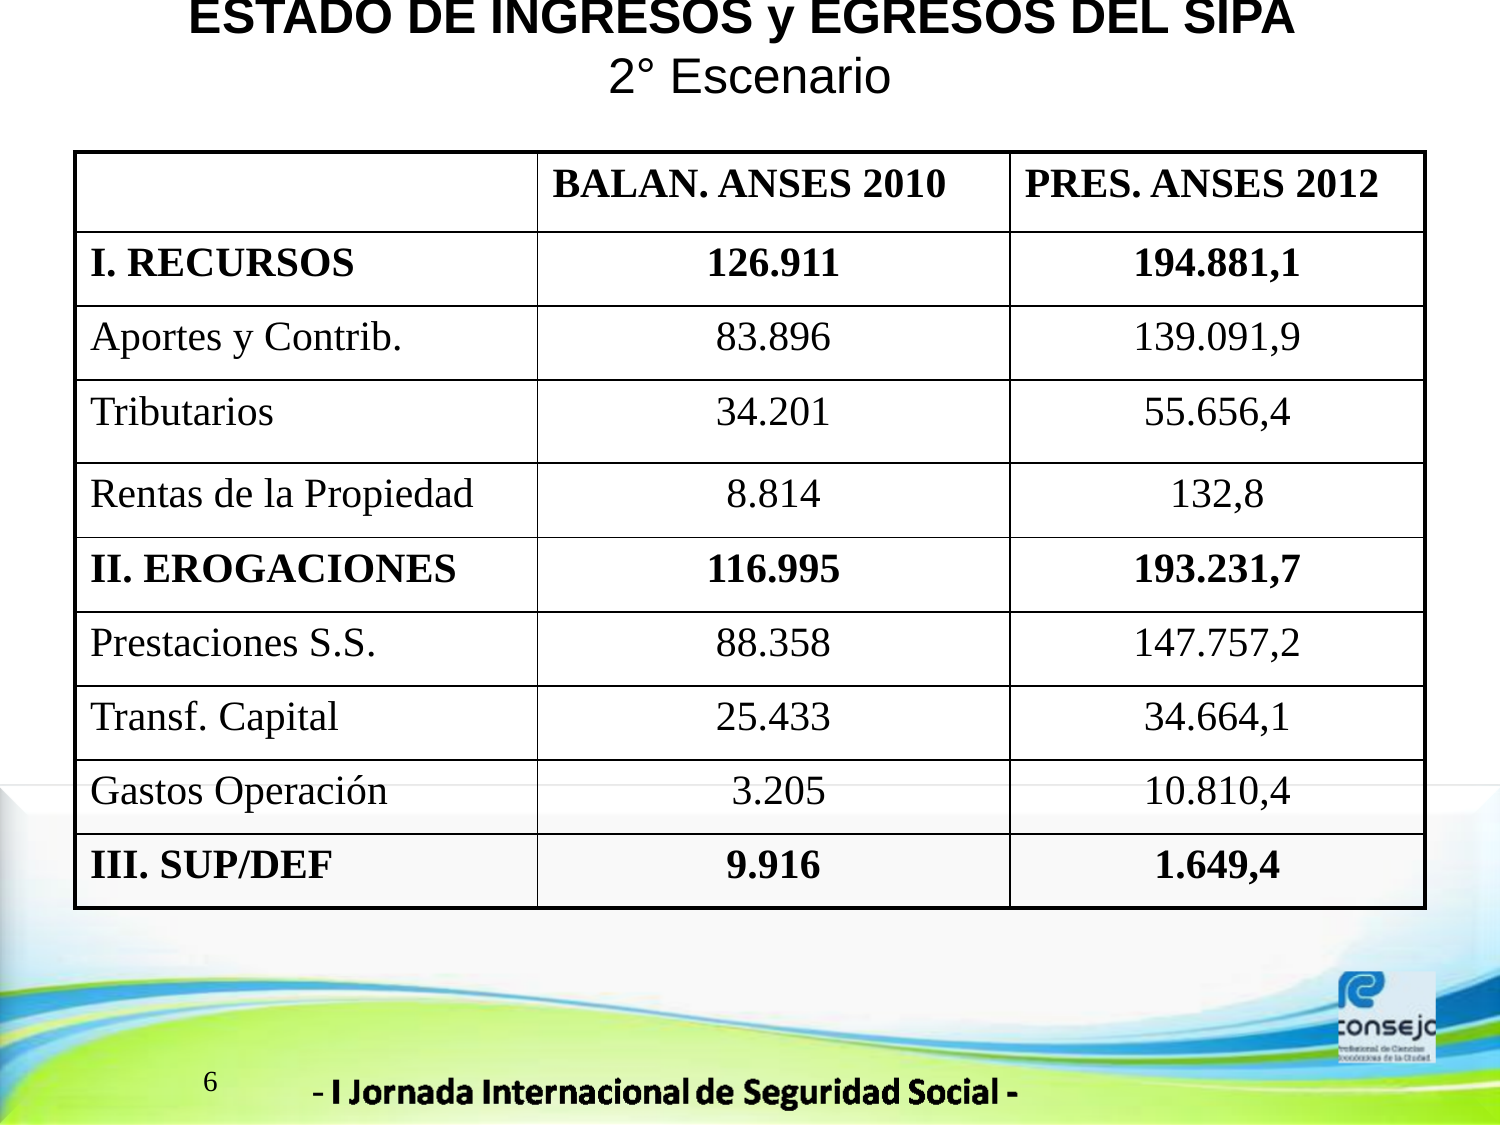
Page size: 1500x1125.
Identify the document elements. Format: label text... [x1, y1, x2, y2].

table_header PRES. ANSES 2012 [1011, 154, 1423, 231]
table_cell 126.911 [538, 233, 1009, 305]
table_cell Prestaciones S.S. [77, 613, 537, 685]
table_cell 8.814 [538, 464, 1009, 537]
table_cell 194.881,1 [1011, 233, 1423, 305]
table_cell Gastos Operación [77, 761, 537, 833]
picture [0, 780, 1500, 1125]
table_cell Tributarios [77, 381, 537, 462]
table_cell 147.757,2 [1011, 613, 1423, 685]
table_cell 25.433 [538, 687, 1009, 759]
table_cell 132,8 [1011, 464, 1423, 537]
table_cell I. RECURSOS [77, 233, 537, 305]
table_cell 34.201 [538, 381, 1009, 462]
table_cell 116.995 [538, 538, 1009, 611]
table_cell 55.656,4 [1011, 381, 1423, 462]
table_cell II. EROGACIONES [77, 538, 537, 611]
table_cell Rentas de la Propiedad [77, 464, 537, 537]
table_cell 34.664,1 [1011, 687, 1423, 759]
title ESTADO DE INGRESOS y EGRESOS DEL SIPA 2° Escenario [112, 0, 1388, 150]
table_cell 1.649,4 [1011, 835, 1423, 906]
table_header [77, 154, 537, 231]
table_cell 193.231,7 [1011, 538, 1423, 611]
table_cell Transf. Capital [77, 687, 537, 759]
table_cell Aportes y Contrib. [77, 307, 537, 379]
table_header BALAN. ANSES 2010 [538, 154, 1009, 231]
slide_number 6 [0, 1054, 234, 1125]
table_cell 9.916 [538, 835, 1009, 906]
table_cell 83.896 [538, 307, 1009, 379]
table_cell 88.358 [538, 613, 1009, 685]
table_cell III. SUP/DEF [77, 835, 537, 906]
table_cell 10.810,4 [1011, 761, 1423, 833]
table_cell 139.091,9 [1011, 307, 1423, 379]
table_cell 3.205 [538, 761, 1009, 833]
